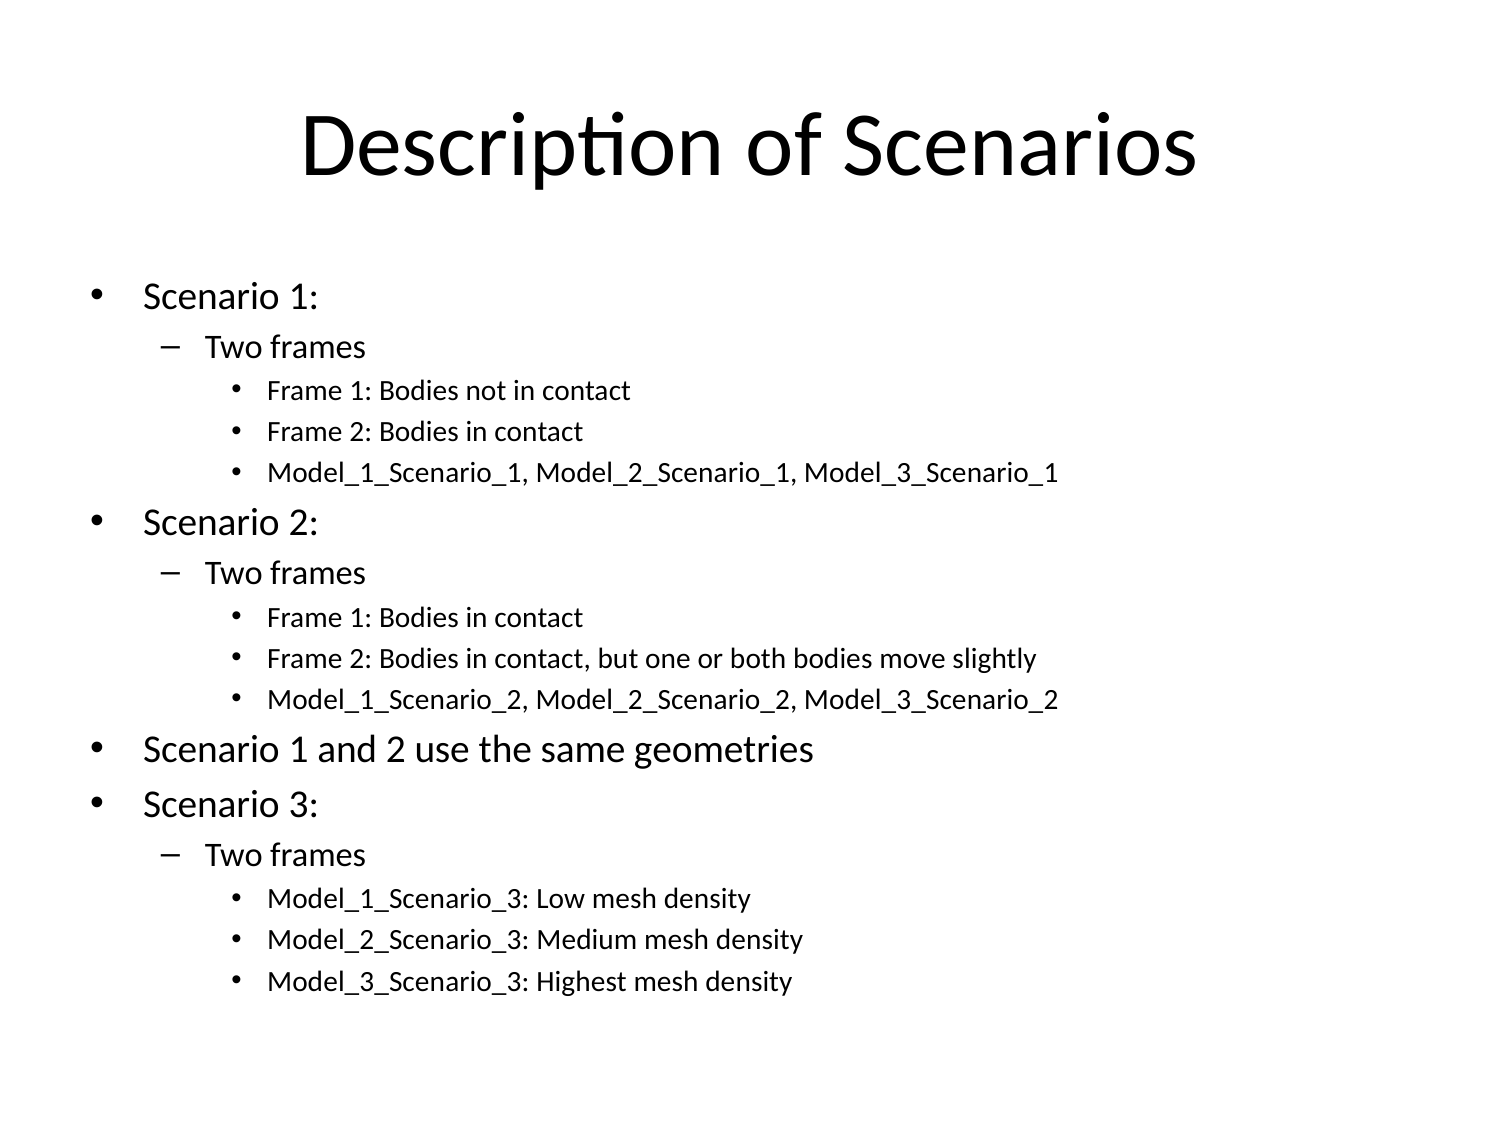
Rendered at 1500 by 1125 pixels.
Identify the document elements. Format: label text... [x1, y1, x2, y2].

list Scenario 1: Two frames Frame 1: Bodies not in contact Frame 2: Bodies in contact Model_1_Scenario_1, Model_2_Scenario_1, Model_3_Scenario_1 Scenario 2: Two frames Frame 1: Bodies in contact Frame 2: Bodies in contact, but one or both bodies move slightly Model_1_Scenario_2, Model_2_Scenario_2, Model_3_Scenario_2 Scenario 1 and 2 use the same geometries Scenario 3: Two frames Model_1_Scenario_3: Low mesh density Model_2_Scenario_3: Medium mesh density Model_3_Scenario_3: Highest mesh density [75, 262, 1425, 1005]
title Description of Scenarios [75, 45, 1425, 233]
